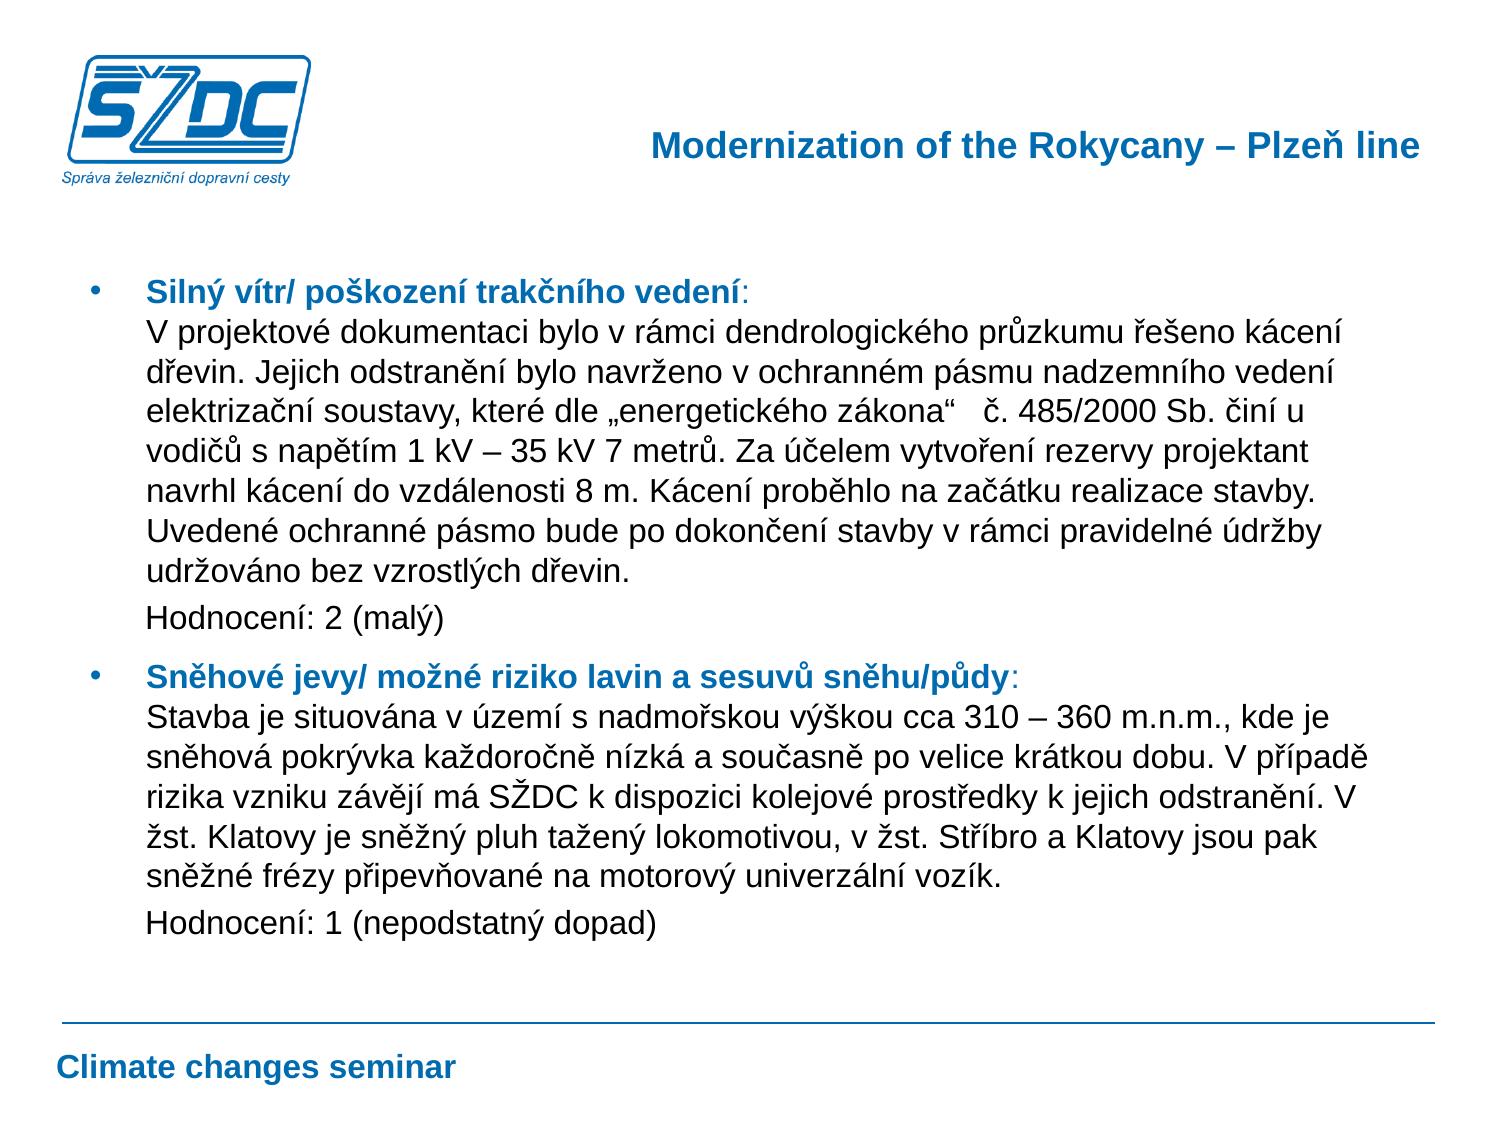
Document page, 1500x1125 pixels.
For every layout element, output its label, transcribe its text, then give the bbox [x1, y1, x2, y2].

picture [62, 55, 311, 186]
list Climate changes seminar [41, 1038, 691, 1098]
list Silný vítr/ poškození trakčního vedení: V projektové dokumentaci bylo v rámci dendrologického průzkumu řešeno kácení dřevin. Jejich odstranění bylo navrženo v ochranném pásmu nadzemního vedení elektrizační soustavy, které dle „energetického zákona“ č. 485/2000 Sb. činí u vodičů s napětím 1 kV – 35 kV 7 metrů. Za účelem vytvoření rezervy projektant navrhl kácení do vzdálenosti 8 m. Kácení proběhlo na začátku realizace stavby. Uvedené ochranné pásmo bude po dokončení stavby v rámci pravidelné údržby udržováno bez vzrostlých dřevin. Hodnocení: 2 (malý) Sněhové jevy/ možné riziko lavin a sesuvů sněhu/půdy: Stavba je situována v území s nadmořskou výškou cca 310 – 360 m.n.m., kde je sněhová pokrývka každoročně nízká a současně po velice krátkou dobu. V případě rizika vzniku závějí má SŽDC k dispozici kolejové prostředky k jejich odstranění. V žst. Klatovy je sněžný pluh tažený lokomotivou, v žst. Stříbro a Klatovy jsou pak sněžné frézy připevňované na motorový univerzální vozík. Hodnocení: 1 (nepodstatný dopad) [75, 262, 1425, 1005]
list Modernization of the Rokycany – Plzeň line [395, 113, 1436, 197]
